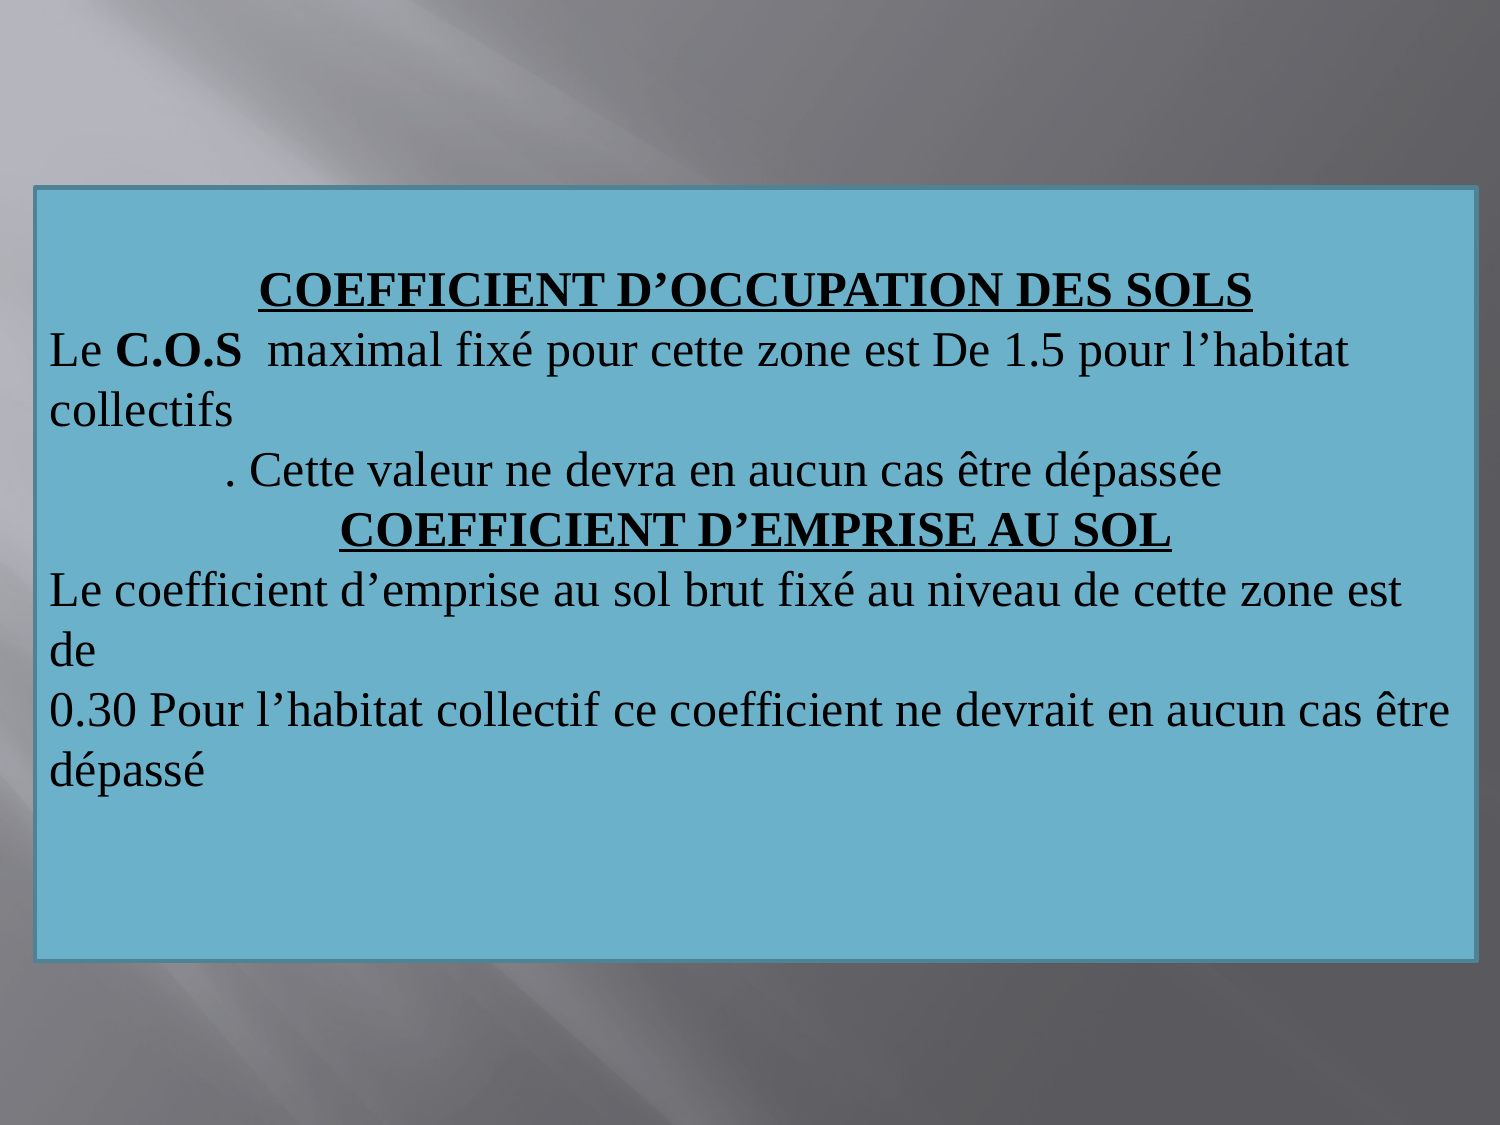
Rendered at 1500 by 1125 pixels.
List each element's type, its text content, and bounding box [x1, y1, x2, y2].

text_box COEFFICIENT D’OCCUPATION DES SOLS Le C.O.S maximal fixé pour cette zone est De 1.5 pour l’habitat collectifs . Cette valeur ne devra en aucun cas être dépassée COEFFICIENT D’EMPRISE AU SOL Le coefficient d’emprise au sol brut fixé au niveau de cette zone est de 0.30 Pour l’habitat collectif ce coefficient ne devrait en aucun cas être dépassé [33, 185, 1479, 963]
